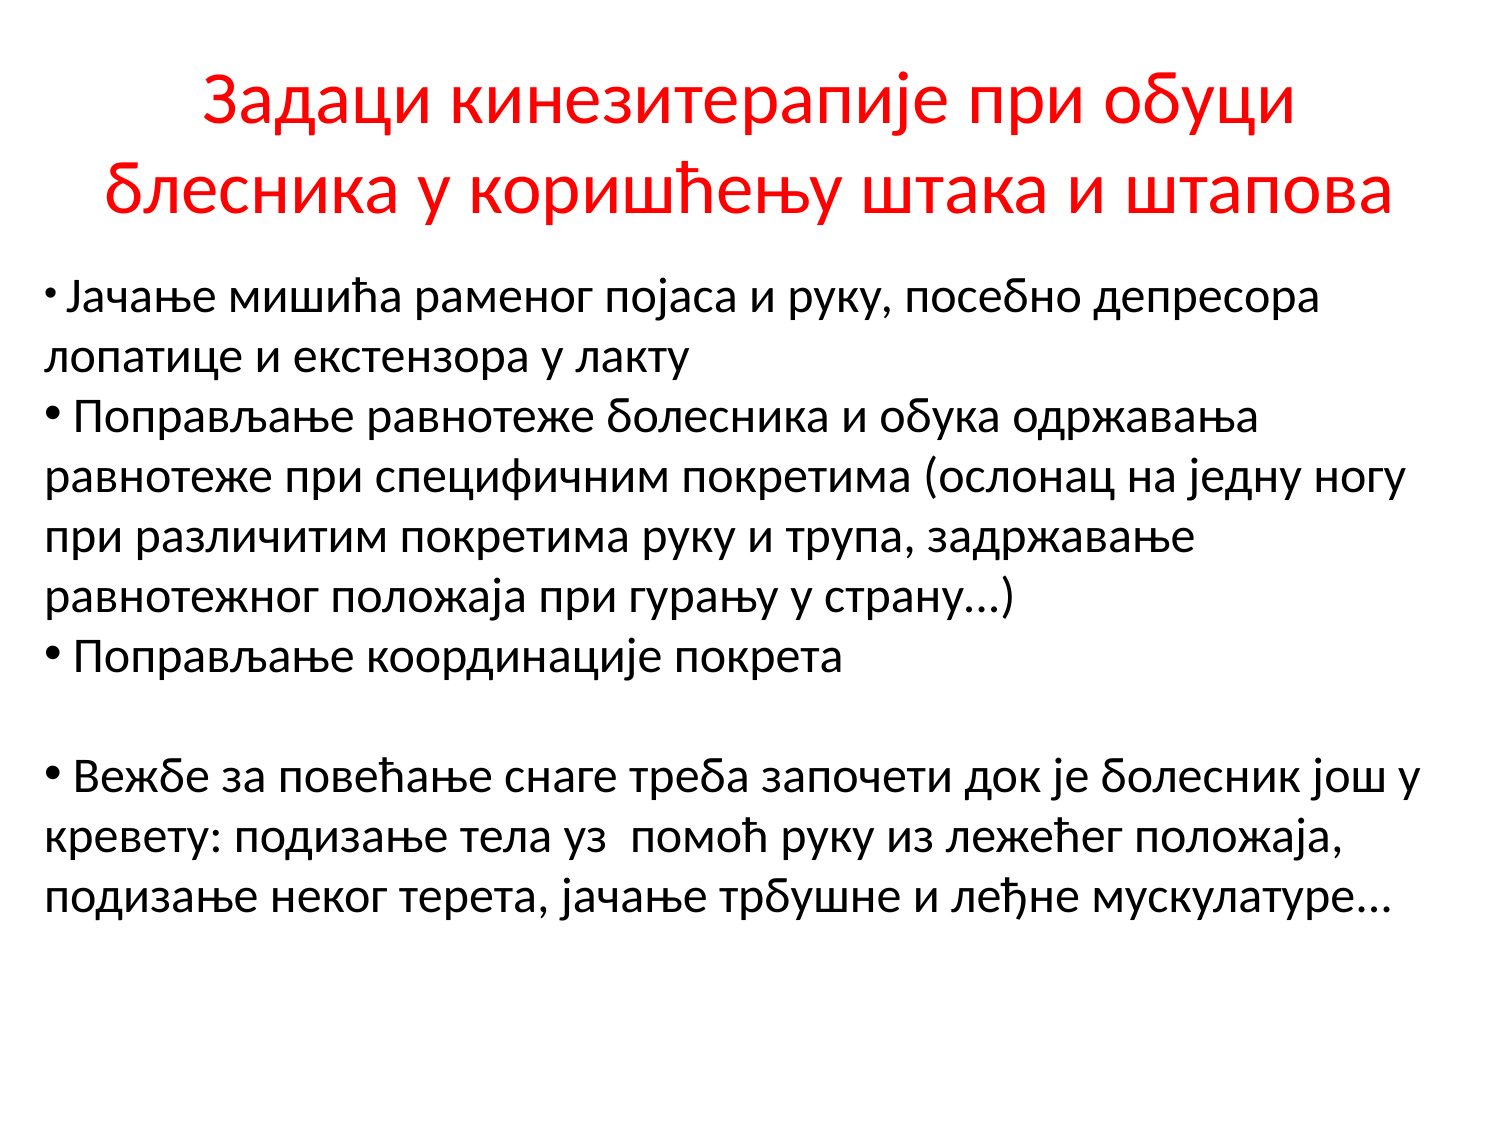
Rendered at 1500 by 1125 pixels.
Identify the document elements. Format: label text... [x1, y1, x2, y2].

title Задаци кинезитерапије при обуци блесника у коришћењу штака и штапова [75, 45, 1425, 233]
text_box Јачање мишића раменог појаса и руку, посебно депресора лопатице и екстензора у лакту Поправљање равнотеже болесника и обука одржавања равнотеже при специфичним покретима (ослонац на једну ногу при различитим покретима руку и трупа, задржавање равнотежног положаја при гурању у страну...) Поправљање координације покрета Вежбе за повећање снаге треба започети док је болесник још у кревету: подизање тела уз помоћ руку из лежећег положаја, подизање неког терета, јачање трбушне и леђне мускулатуре... [29, 255, 1471, 931]
